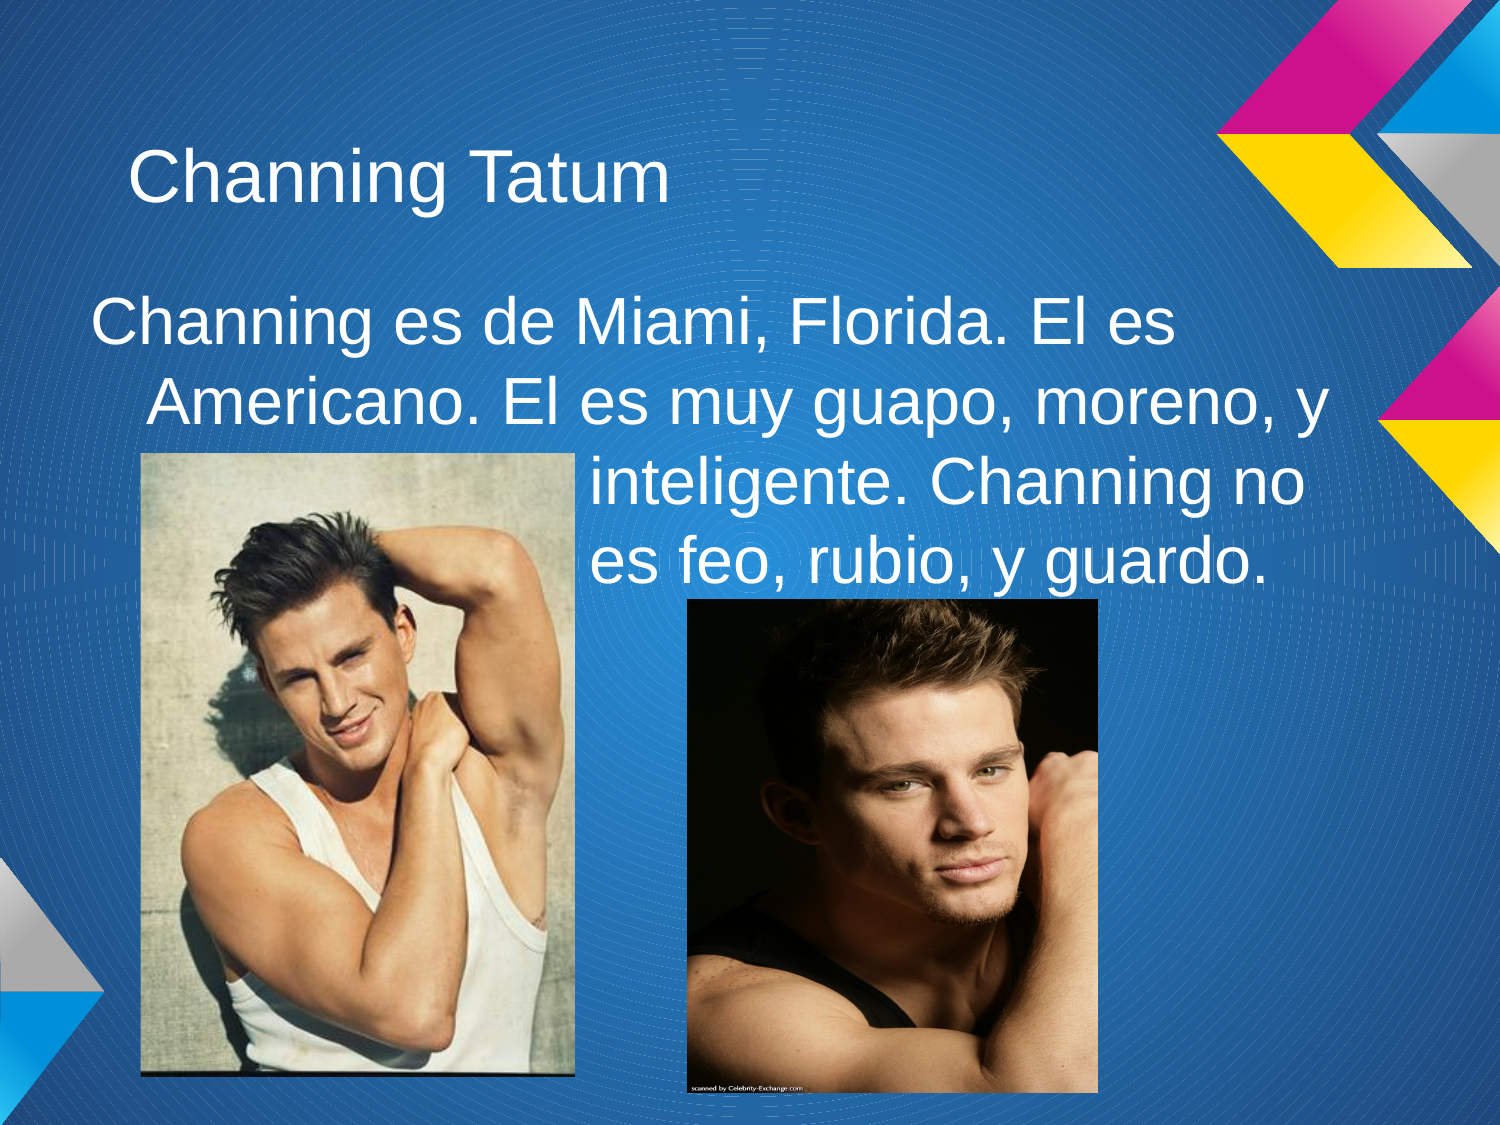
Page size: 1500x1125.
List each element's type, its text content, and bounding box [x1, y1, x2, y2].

picture [687, 599, 1099, 1093]
text_box [140, 453, 575, 1077]
list Channing es de Miami, Florida. El es Americano. El es muy guapo, moreno, y inteligente. Channing no es feo, rubio, y guardo. [75, 262, 1425, 931]
title Channing Tatum [75, 14, 1204, 233]
